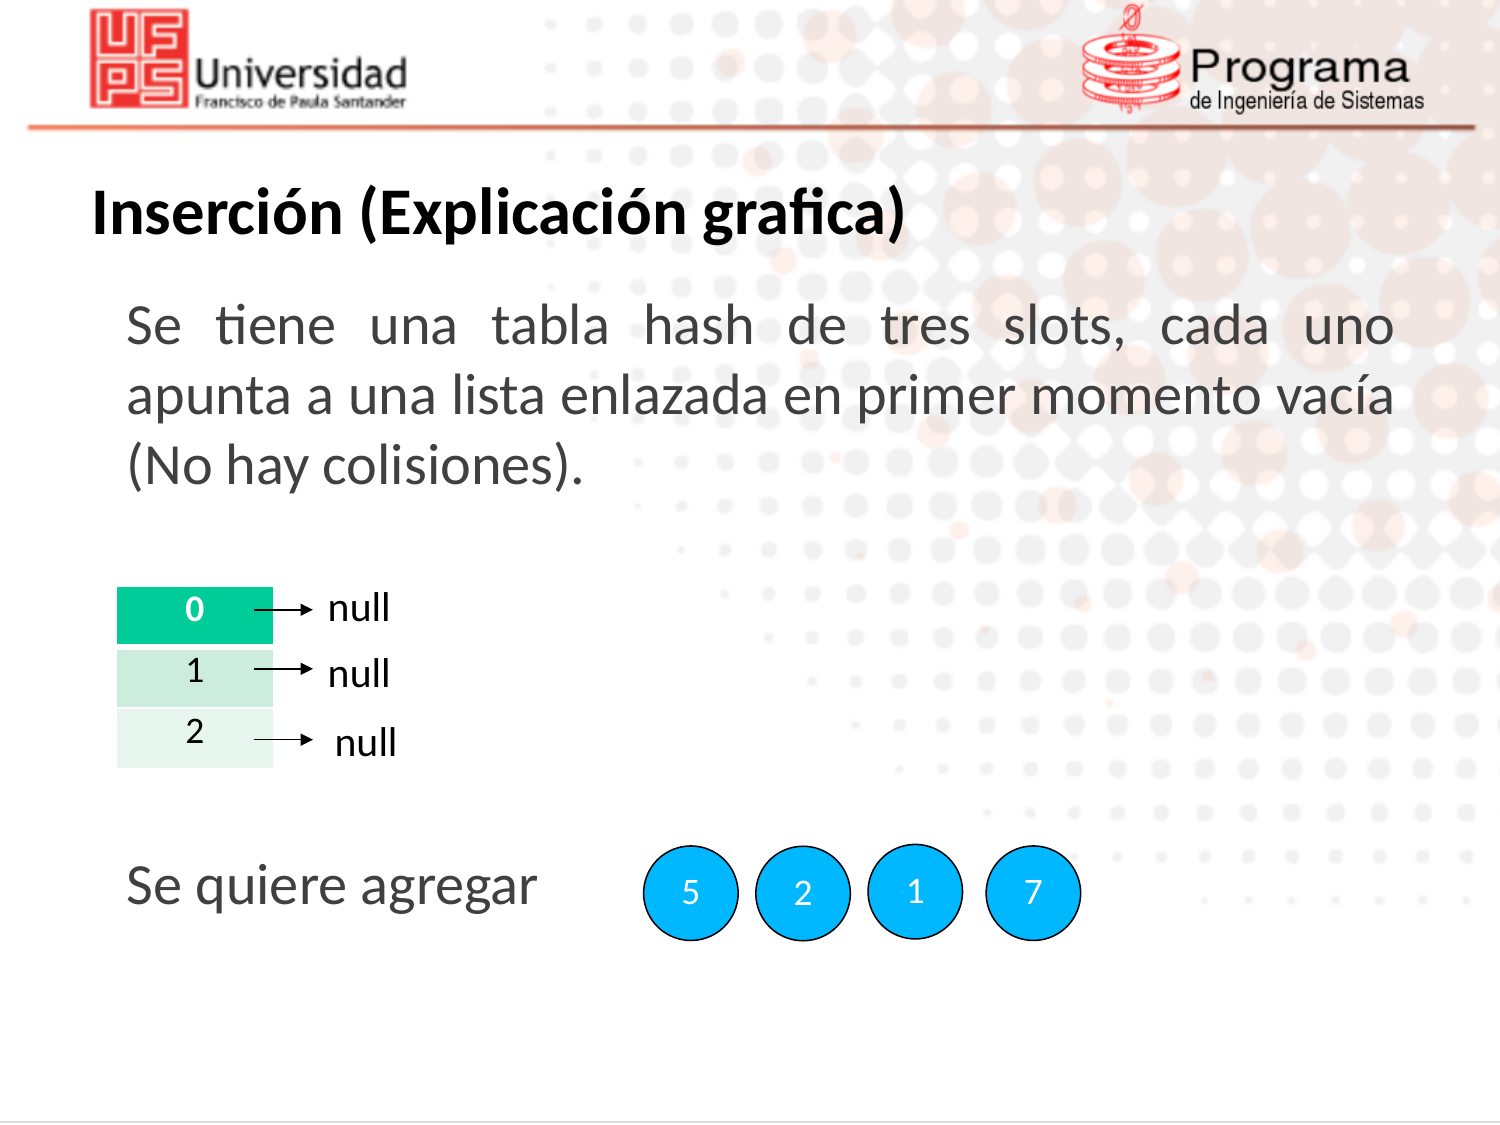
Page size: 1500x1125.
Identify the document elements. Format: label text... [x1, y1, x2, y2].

text_box Se tiene una tabla hash de tres slots, cada uno apunta a una lista enlazada en primer momento vacía (No hay colisiones). Se quiere agregar [112, 278, 1412, 1071]
table_cell 1 [117, 650, 273, 707]
table_cell 2 [117, 709, 273, 768]
text_box [454, 30, 1471, 114]
text_box null [319, 706, 424, 772]
text_box Inserción (Explicación grafica) [76, 160, 1447, 256]
text_box null [312, 638, 417, 703]
text_box null [312, 572, 417, 638]
text_box 5 [643, 845, 739, 941]
table_header 0 [117, 587, 273, 644]
text_box 1 [868, 844, 963, 939]
picture [0, 0, 1500, 1125]
text_box 7 [986, 845, 1081, 941]
text_box 2 [755, 846, 851, 941]
